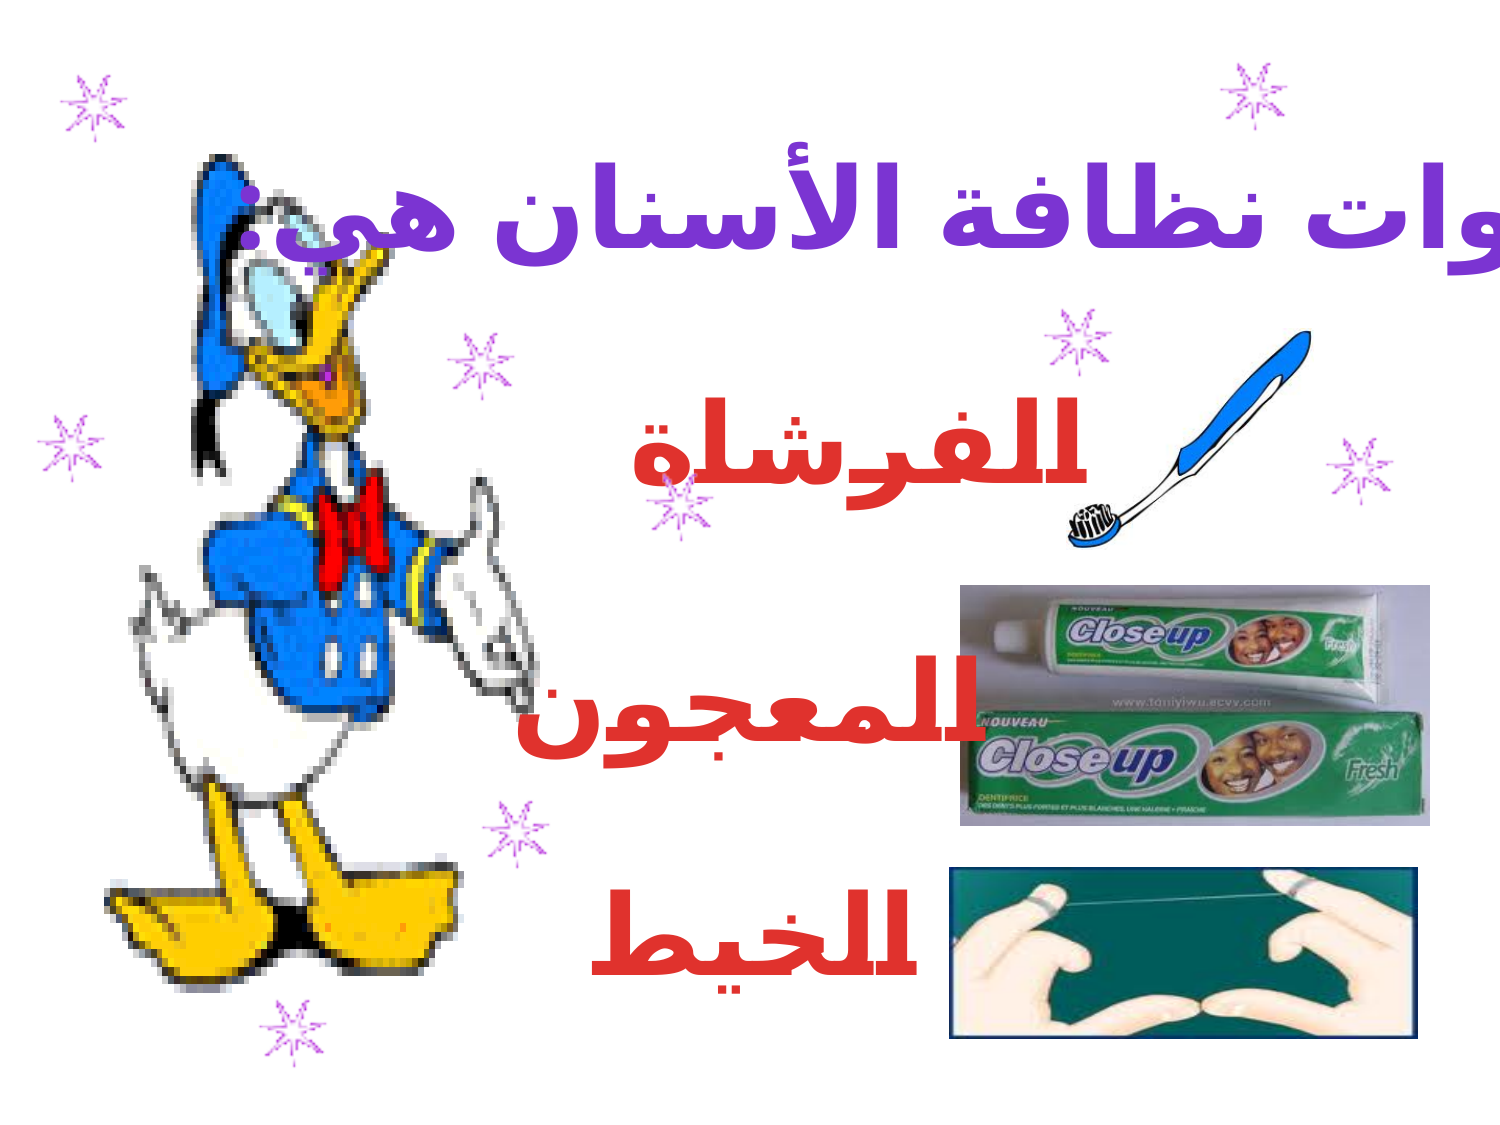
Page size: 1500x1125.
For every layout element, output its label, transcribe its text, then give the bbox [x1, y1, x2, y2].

picture [1042, 304, 1314, 551]
picture [1323, 433, 1471, 563]
text_box أدوات نظافة الأسنان هي: [575, 128, 1500, 279]
picture [948, 866, 1419, 1040]
picture [34, 70, 627, 1125]
picture [1218, 58, 1366, 188]
text_box المعجون [579, 621, 955, 771]
picture [960, 585, 1431, 826]
text_box الفرشاة [614, 363, 1061, 514]
text_box الخيط [579, 855, 933, 1006]
picture [644, 468, 791, 599]
